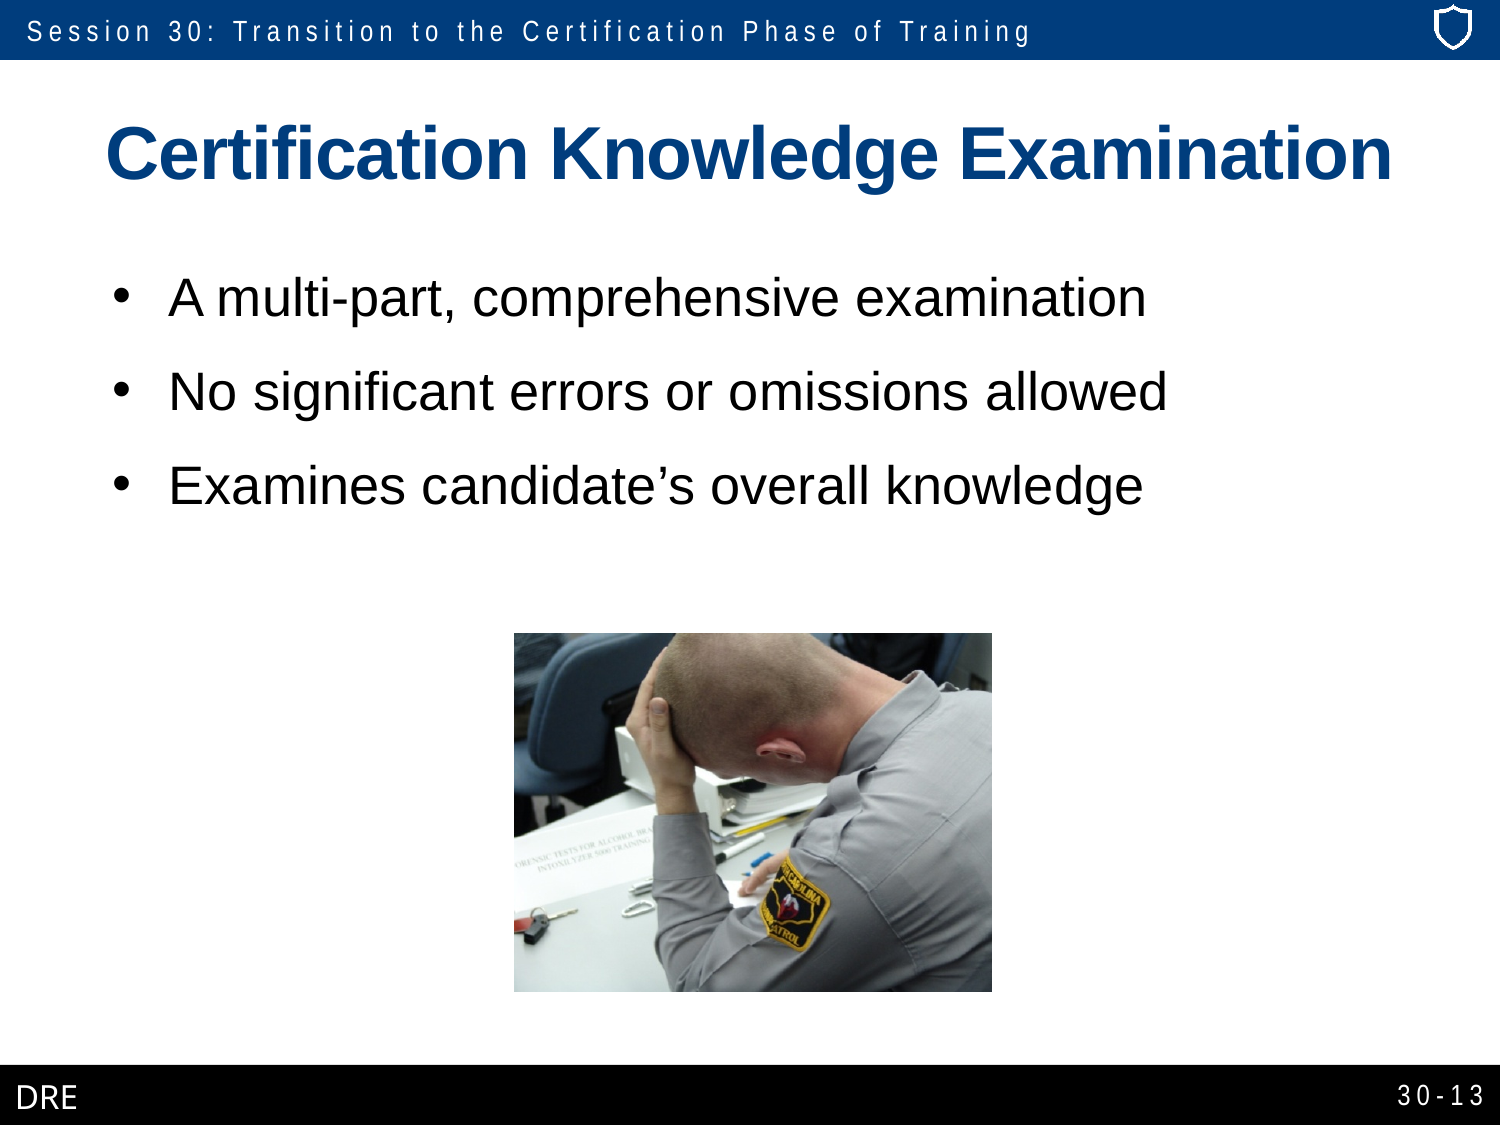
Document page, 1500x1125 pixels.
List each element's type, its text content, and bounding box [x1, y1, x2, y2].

title Certification Knowledge Examination [75, 75, 1425, 225]
picture [1434, 4, 1472, 50]
picture [513, 632, 993, 992]
slide_number 30-13 [1218, 1063, 1499, 1124]
list A multi-part, comprehensive examination No significant errors or omissions allowed Examines candidate’s overall knowledge [75, 254, 1425, 1005]
